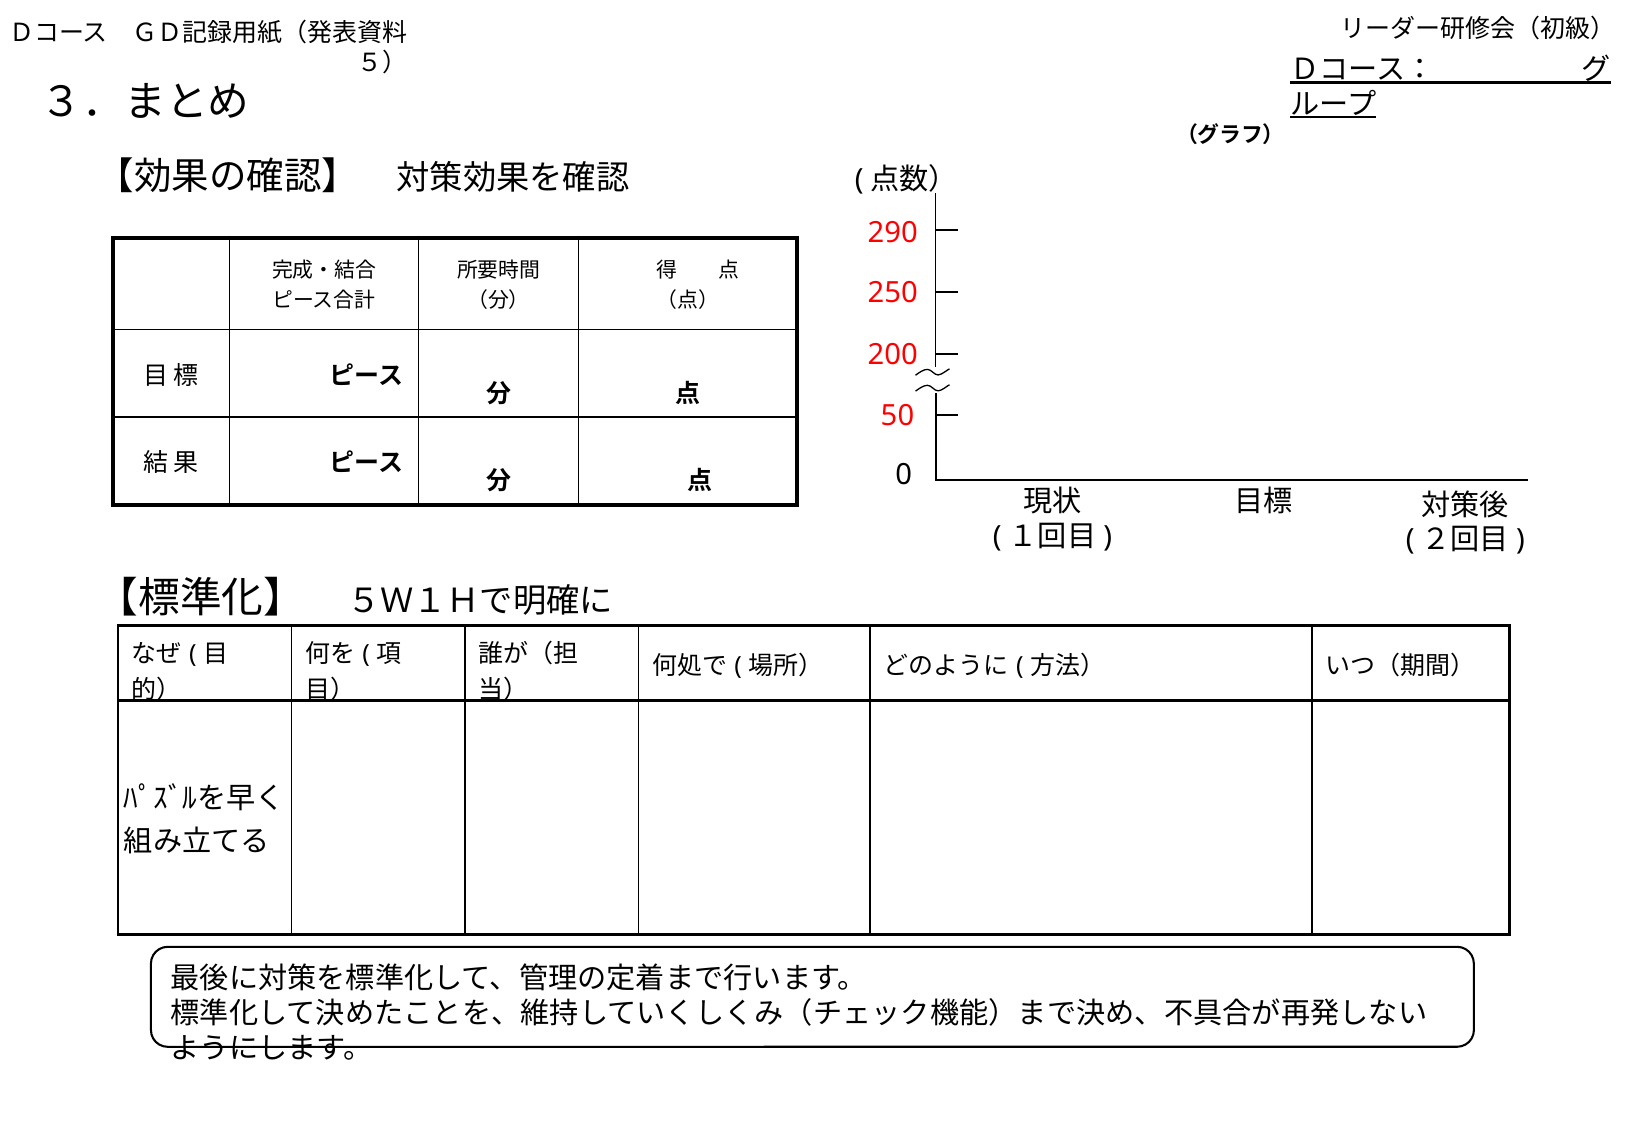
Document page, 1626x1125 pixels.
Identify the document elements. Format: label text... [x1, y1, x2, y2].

table_cell [639, 702, 869, 933]
table_header [115, 240, 229, 329]
table_cell 結 果 [115, 418, 229, 503]
text_box 最後に対策を標準化して、管理の定着まで行います。 標準化して決めたことを、維持していくしくみ（チェック機能）まで決め、不具合が再発しないようにします。 [150, 946, 1474, 1047]
table_cell [1313, 702, 1508, 933]
text_box リーダー研修会（初級） [1264, 12, 1616, 74]
text_box 【効果の確認】 対策効果を確認 [80, 137, 860, 213]
table_cell ﾊﾟｽﾞﾙを早く組み立てる [119, 702, 291, 933]
table_cell 目 標 [115, 330, 229, 416]
table_cell 分 [419, 418, 578, 503]
table_cell [871, 702, 1311, 933]
table_cell 点 [579, 418, 795, 503]
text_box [824, 160, 1528, 557]
text_box Ｄコース ＧＤ記録用紙（発表資料５） [0, 9, 423, 84]
table_header 誰が（担当） [466, 627, 638, 699]
table_header いつ（期間） [1313, 627, 1508, 699]
table_cell 分 [419, 330, 578, 416]
table_header 何処で(場所） [639, 627, 869, 699]
table_cell 点 [579, 330, 795, 416]
table_header 何を(項目） [292, 627, 464, 699]
table_header なぜ(目的） [119, 627, 291, 699]
text_box 【標準化】 ５Ｗ１Ｈで明確に [80, 558, 917, 634]
table_cell [466, 702, 638, 933]
text_box Ｄコース： グループ [1275, 42, 1625, 128]
title ３．まとめ [24, 62, 1191, 138]
table_header 得 点 （点） [579, 240, 795, 329]
table_header 完成・結合 ピース合計 [230, 240, 418, 329]
table_cell ピース [230, 330, 418, 416]
table_cell [292, 702, 464, 933]
text_box （グラフ） [1161, 113, 1300, 155]
table_header 所要時間 （分） [419, 240, 578, 329]
table_header どのように(方法） [871, 627, 1311, 699]
table_cell ピース [230, 418, 418, 503]
